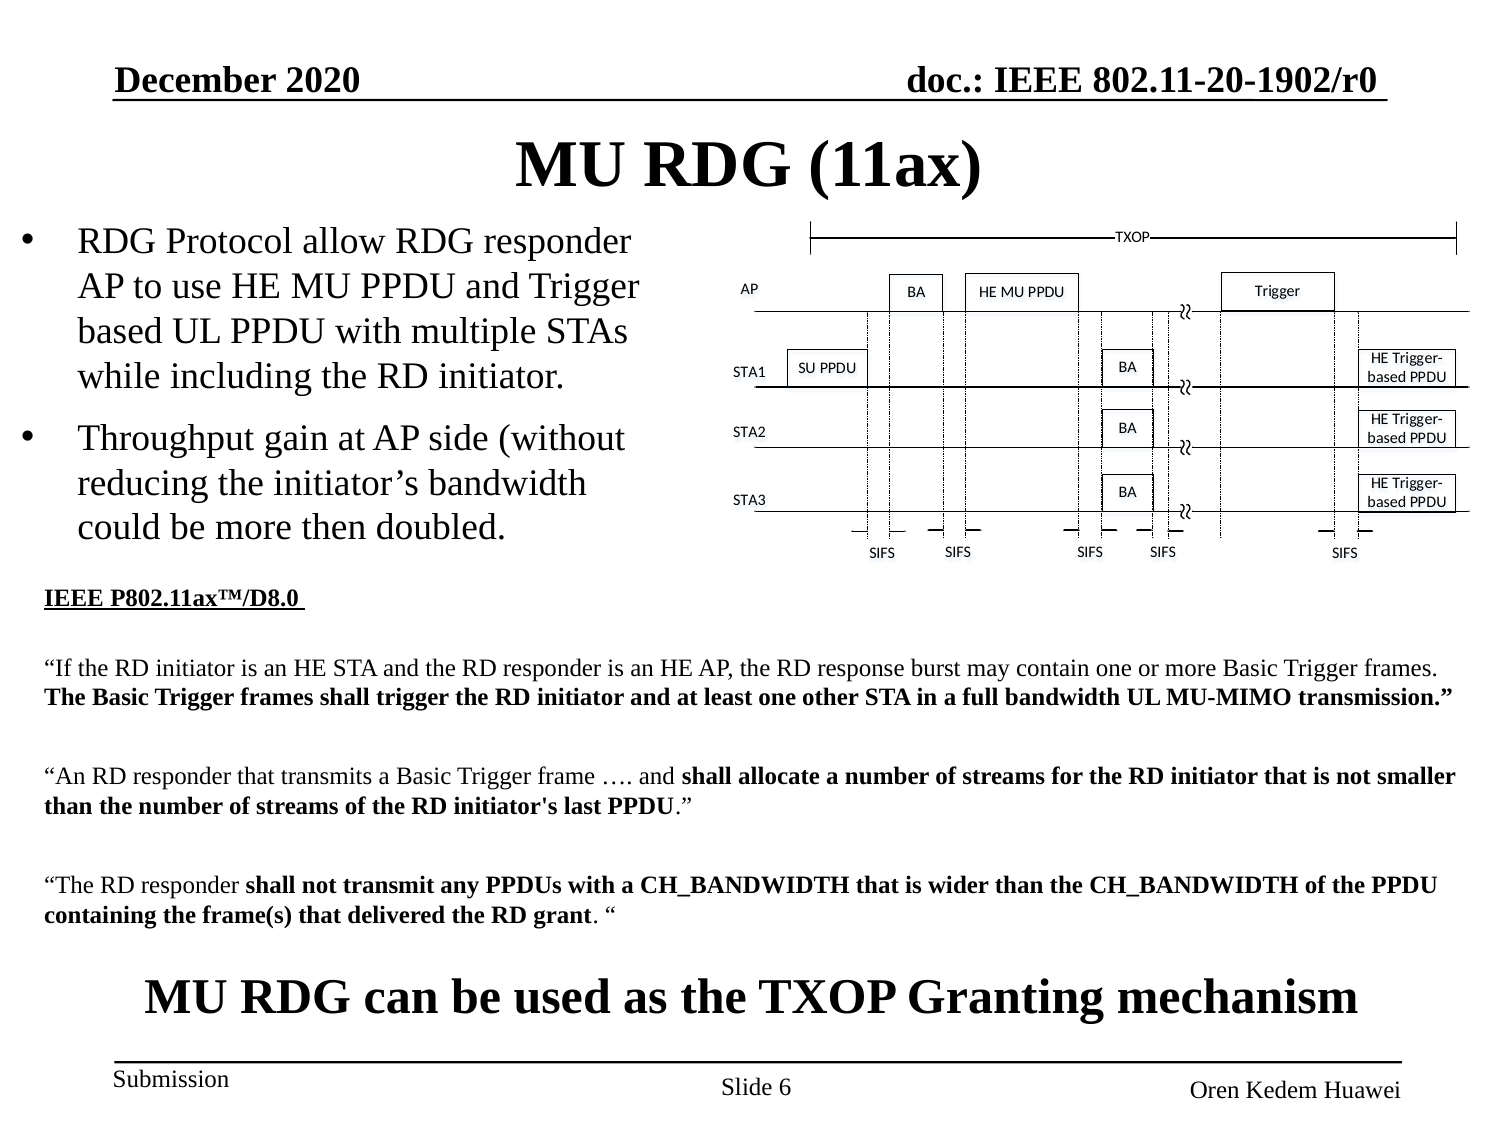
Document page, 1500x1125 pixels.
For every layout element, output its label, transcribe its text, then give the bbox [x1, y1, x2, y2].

title MU RDG (11ax) [29, 112, 1471, 209]
picture [719, 219, 1471, 579]
slide_number Slide 6 [711, 1070, 801, 1101]
text_box MU RDG can be used as the TXOP Granting mechanism [114, 952, 1390, 1035]
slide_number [114, 54, 368, 101]
text_box IEEE P802.11ax™/D8.0 “If the RD initiator is an HE STA and the RD responder is an HE AP, the RD response burst may contain one or more Basic Trigger frames. The Basic Trigger frames shall trigger the RD initiator and at least one other STA in a full bandwidth UL MU-MIMO transmission.” “An RD responder that transmits a Basic Trigger frame …. and shall allocate a number of streams for the RD initiator that is not smaller than the number of streams of the RD initiator's last PPDU.” “The RD responder shall not transmit any PPDUs with a CH_BANDWIDTH that is wider than the CH_BANDWIDTH of the PPDU containing the frame(s) that delivered the RD grant. “ [29, 574, 1483, 936]
footer Oren Kedem Huawei [1186, 1073, 1402, 1105]
list RDG Protocol allow RDG responder AP to use HE MU PPDU and Trigger based UL PPDU with multiple STAs while including the RD initiator. Throughput gain at AP side (without reducing the initiator’s bandwidth could be more then doubled. [5, 208, 683, 634]
